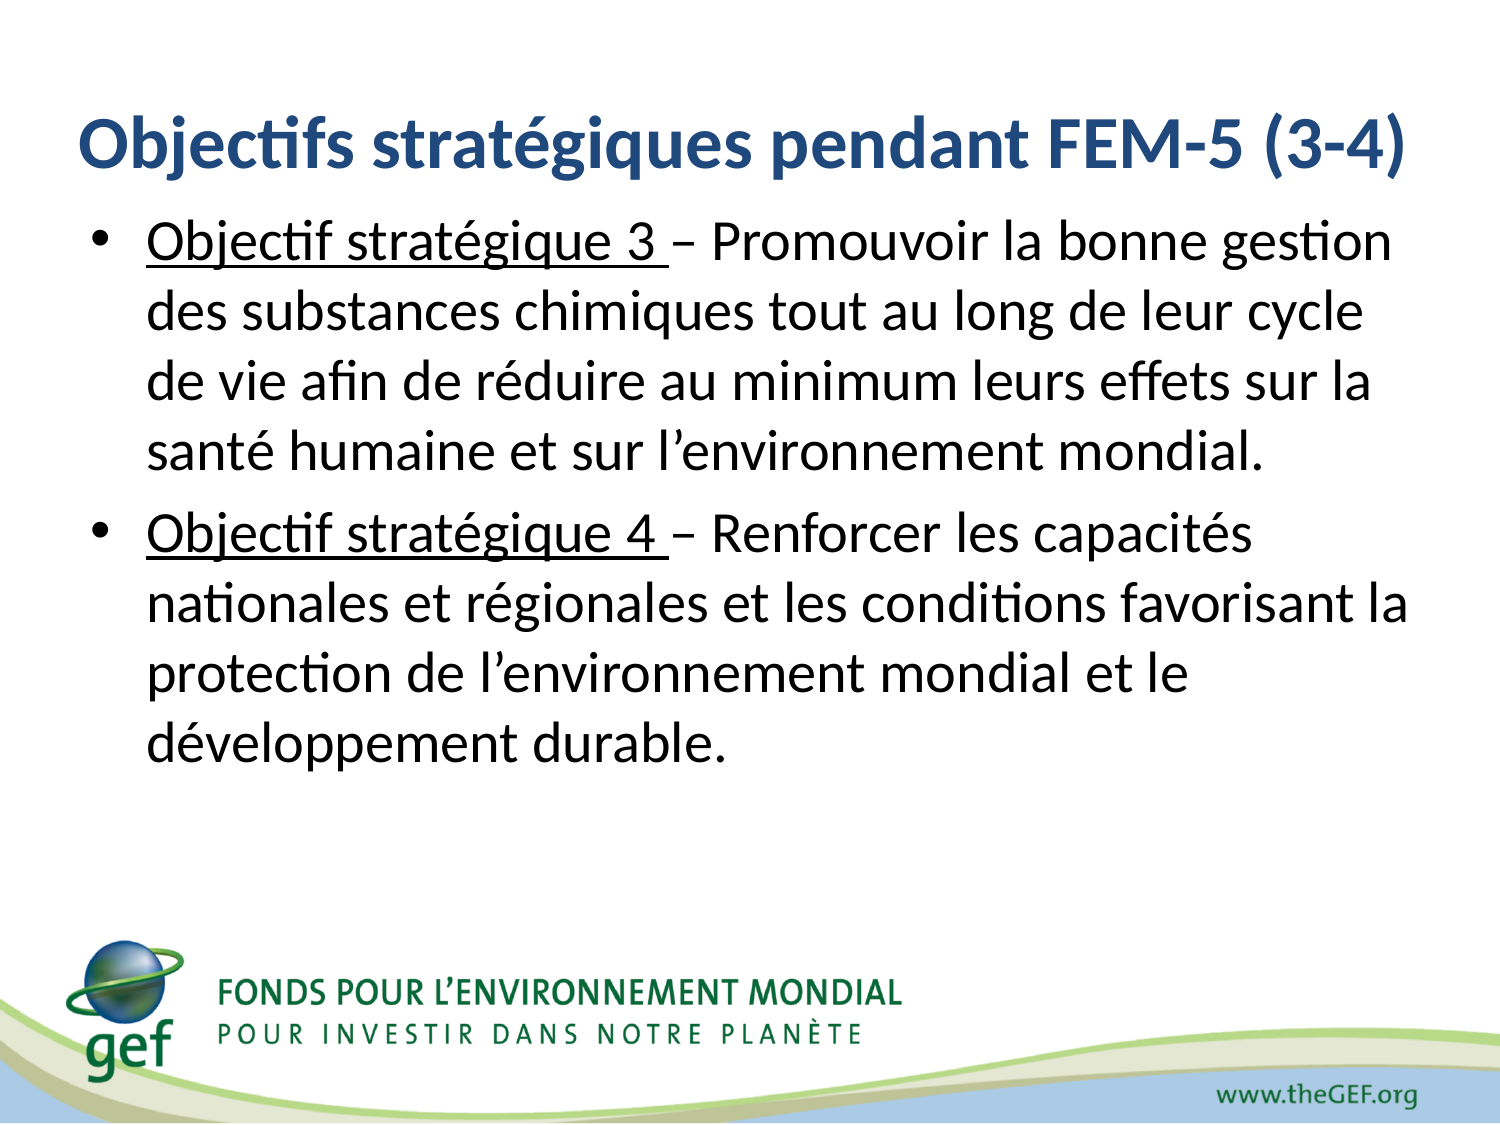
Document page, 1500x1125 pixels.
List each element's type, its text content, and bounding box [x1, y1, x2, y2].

list Objectif stratégique 3 – Promouvoir la bonne gestion des substances chimiques tout au long de leur cycle de vie afin de réduire au minimum leurs effets sur la santé humaine et sur l’environnement mondial. Objectif stratégique 4 – Renforcer les capacités nationales et régionales et les conditions favorisant la protection de l’environnement mondial et le développement durable. [74, 194, 1426, 1026]
title Objectifs stratégiques pendant FEM-5 (3-4) [62, 44, 1426, 233]
picture [0, 912, 1500, 1125]
